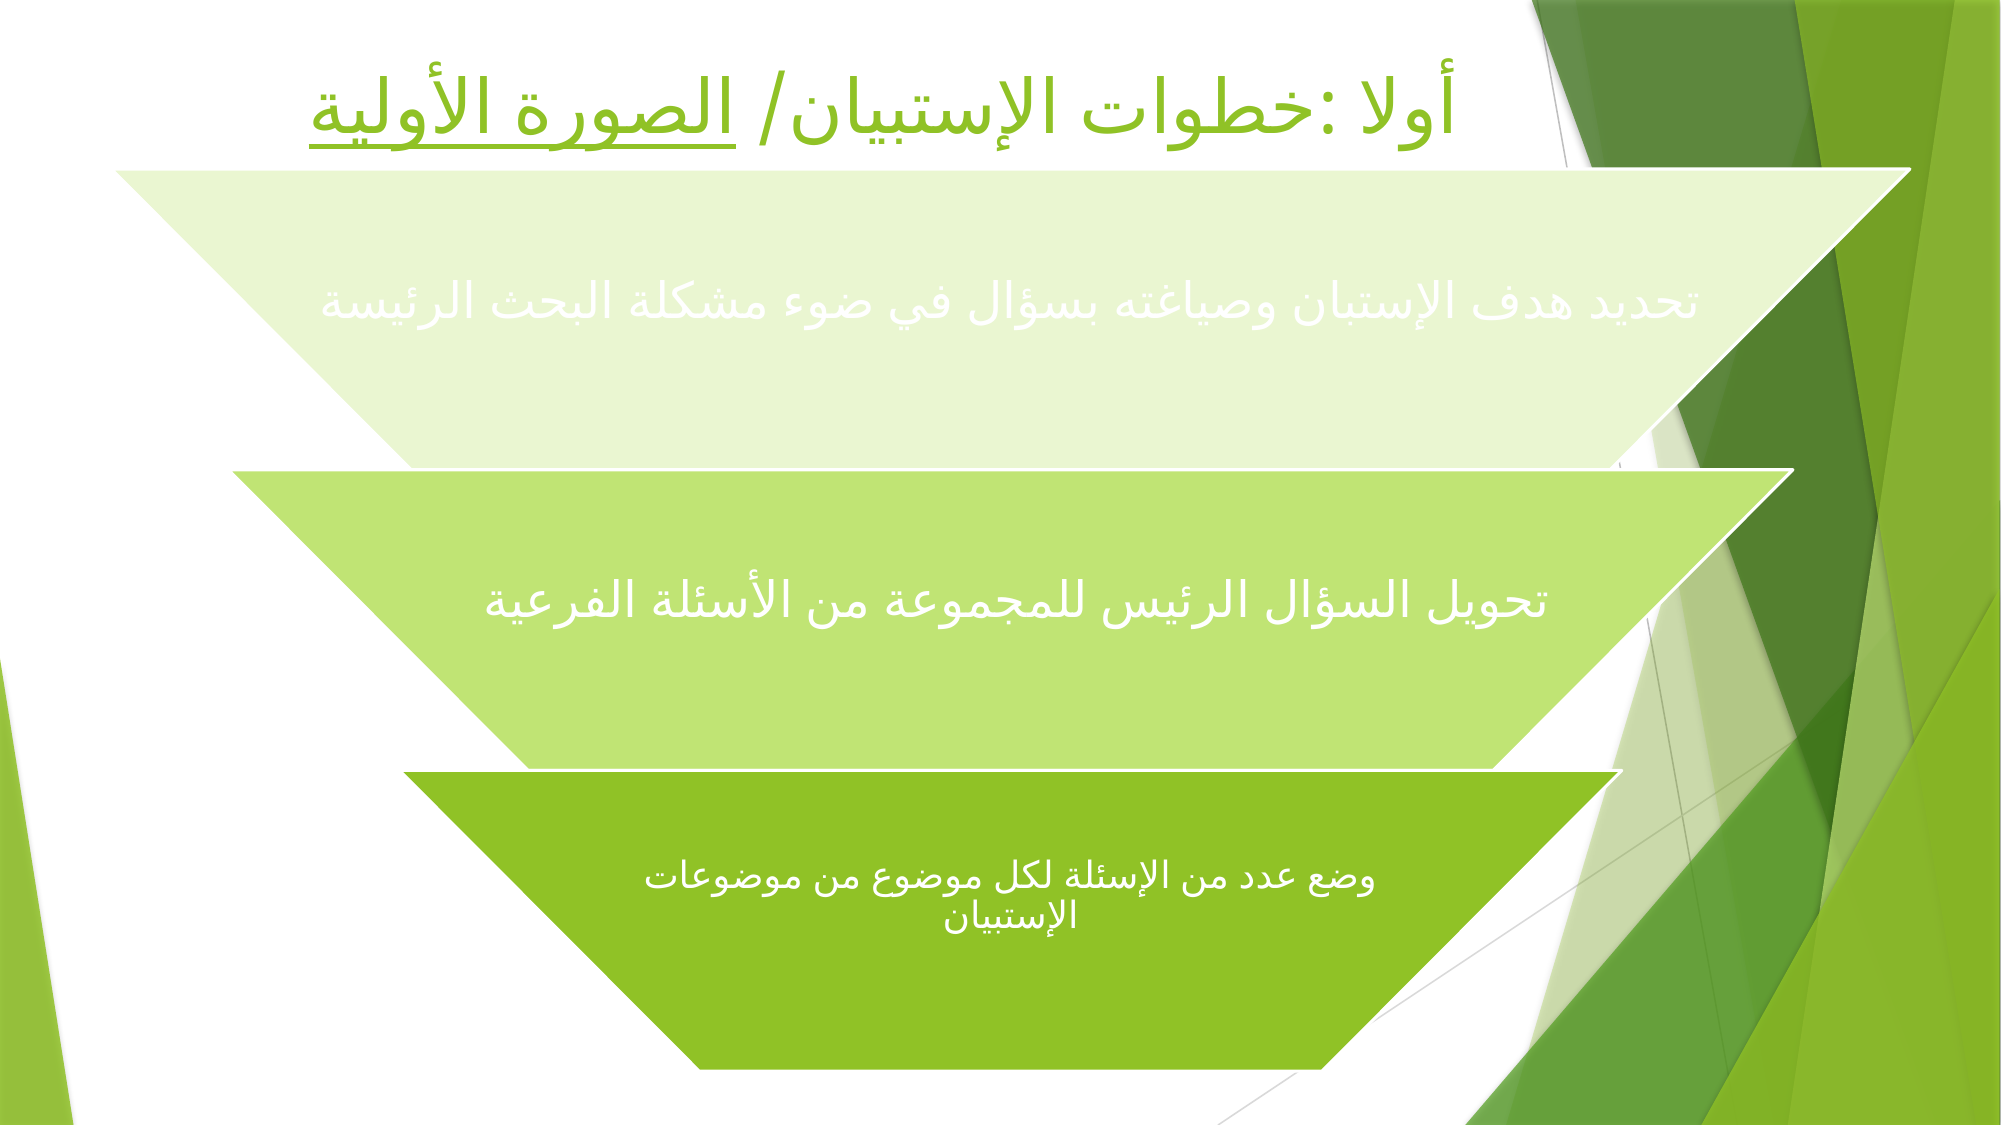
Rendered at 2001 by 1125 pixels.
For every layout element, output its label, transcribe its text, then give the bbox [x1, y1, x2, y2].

title أولا :خطوات الإستبيان/ الصورة الأولية [178, 51, 1589, 167]
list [110, 168, 1911, 1072]
